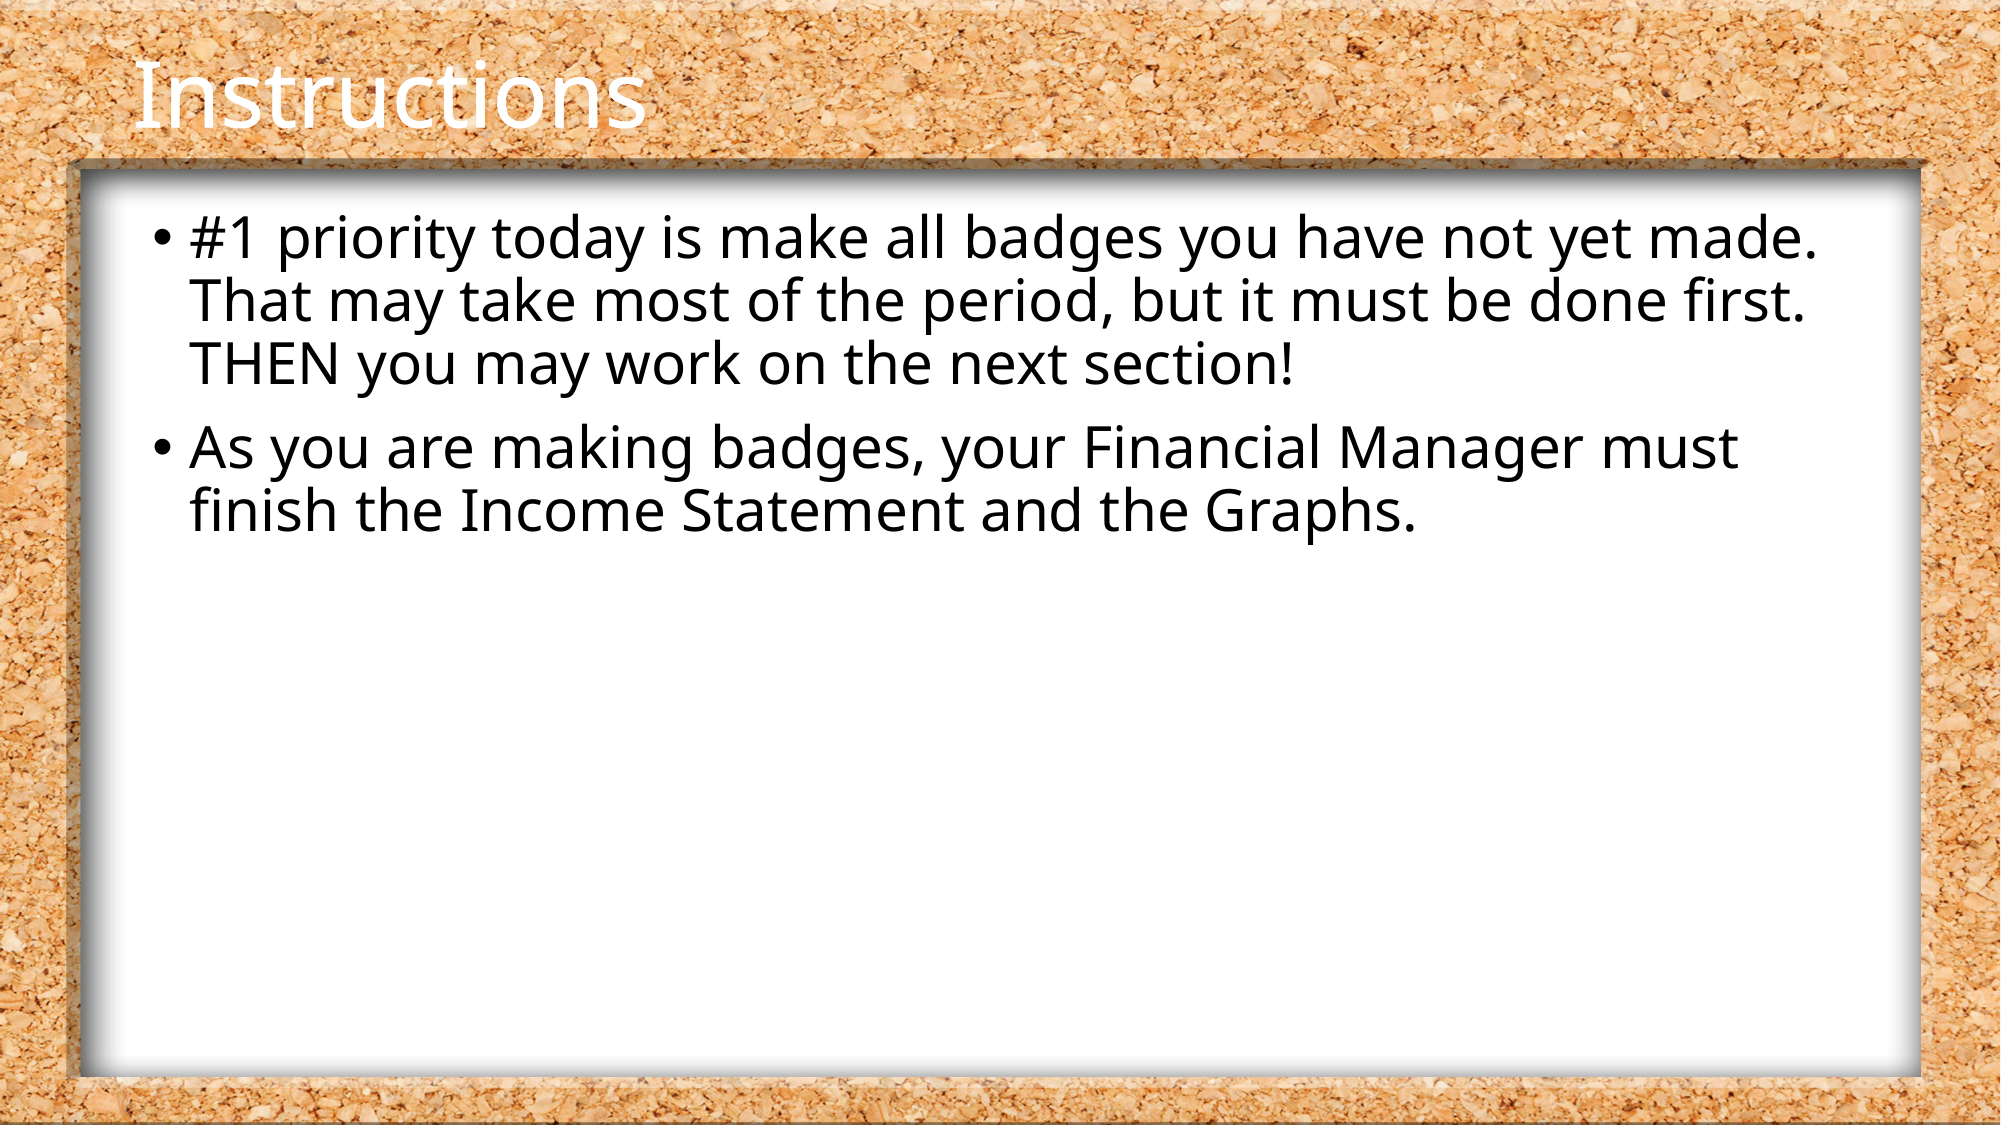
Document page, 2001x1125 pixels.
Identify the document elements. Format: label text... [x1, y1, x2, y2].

title Instructions [117, 0, 1843, 207]
list #1 priority today is make all badges you have not yet made. That may take most of the period, but it must be done first. THEN you may work on the next section! As you are making badges, your Financial Manager must finish the Income Statement and the Graphs. [137, 200, 1863, 1014]
picture [0, 0, 2001, 1125]
